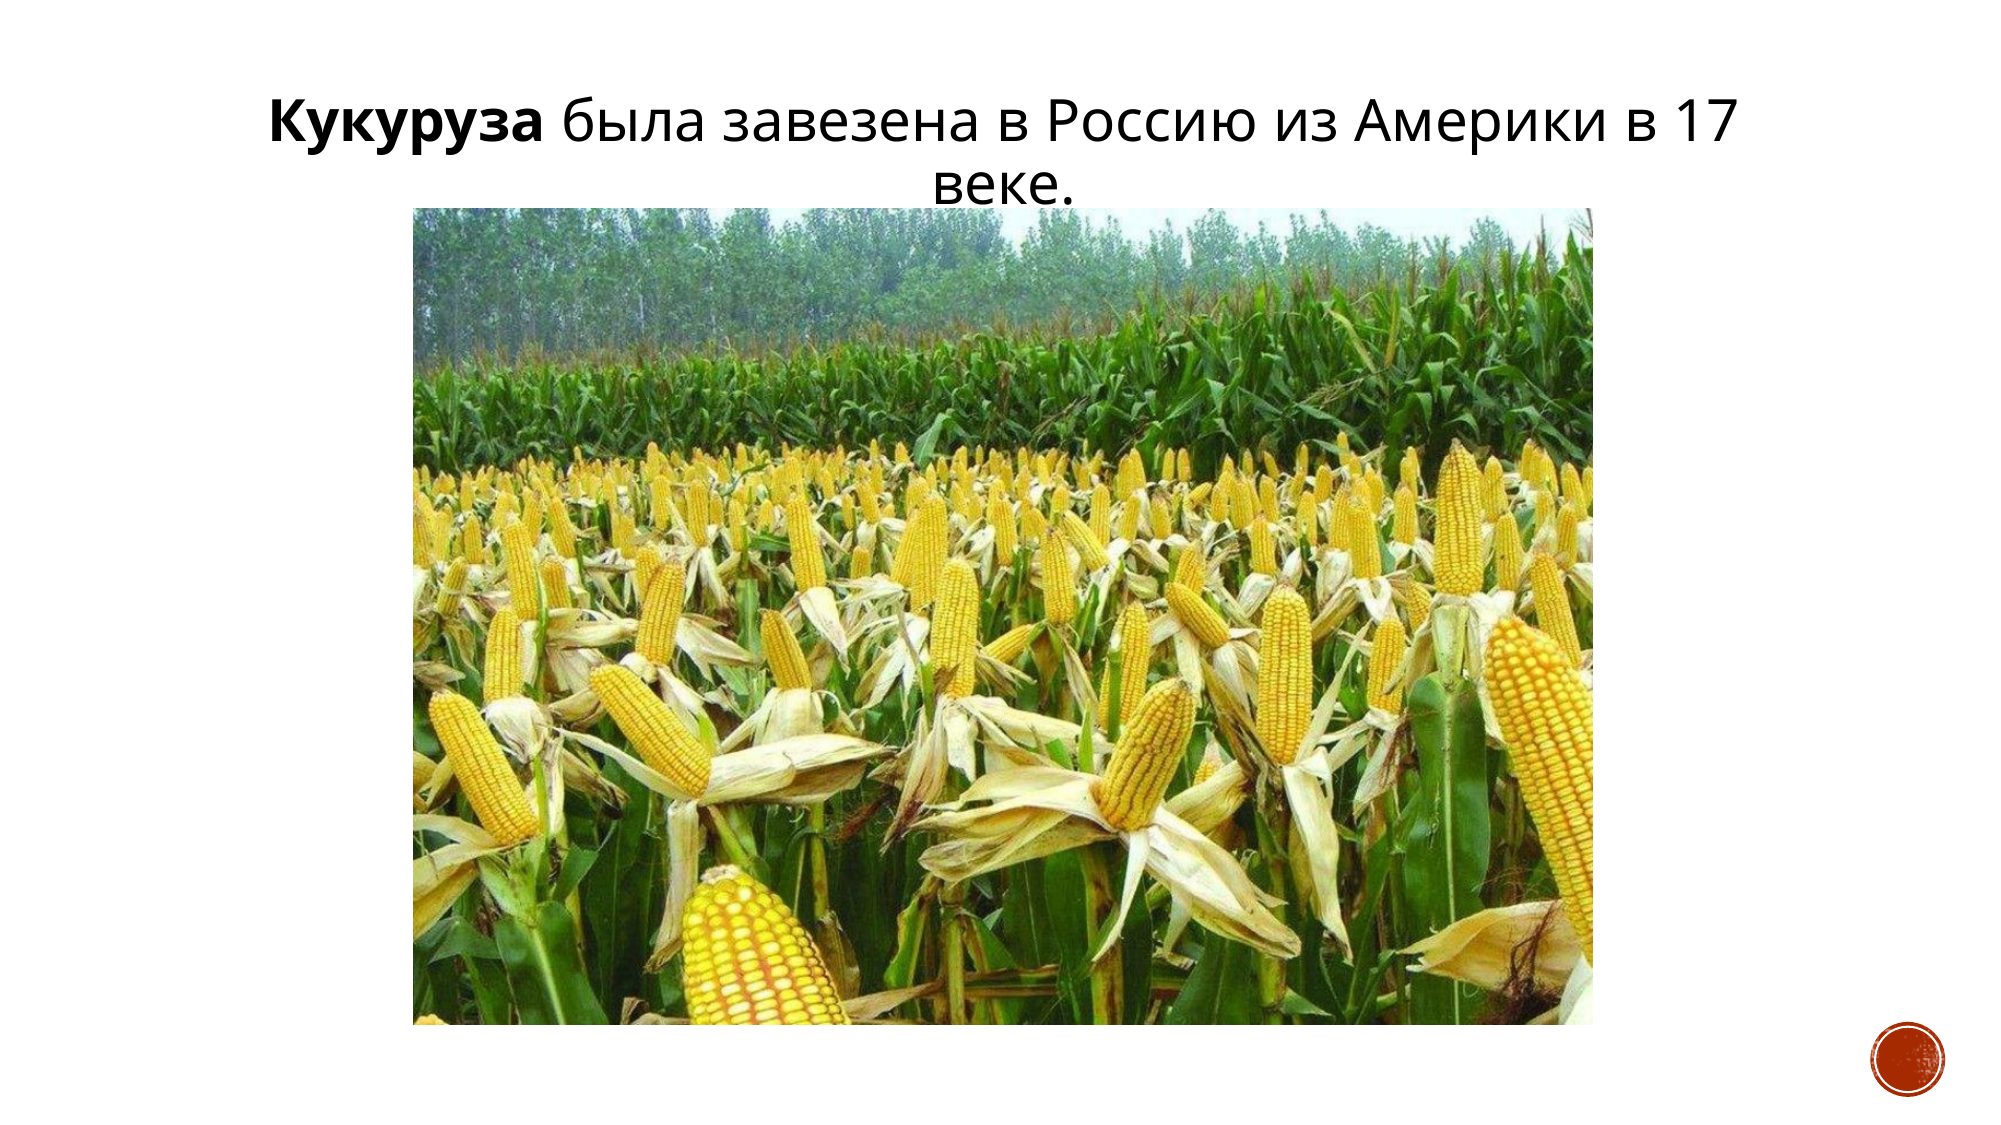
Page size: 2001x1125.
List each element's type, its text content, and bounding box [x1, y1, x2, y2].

list Кукуруза была завезена в Россию из Америки в 17 веке. [178, 84, 1829, 749]
picture [413, 208, 1593, 1025]
